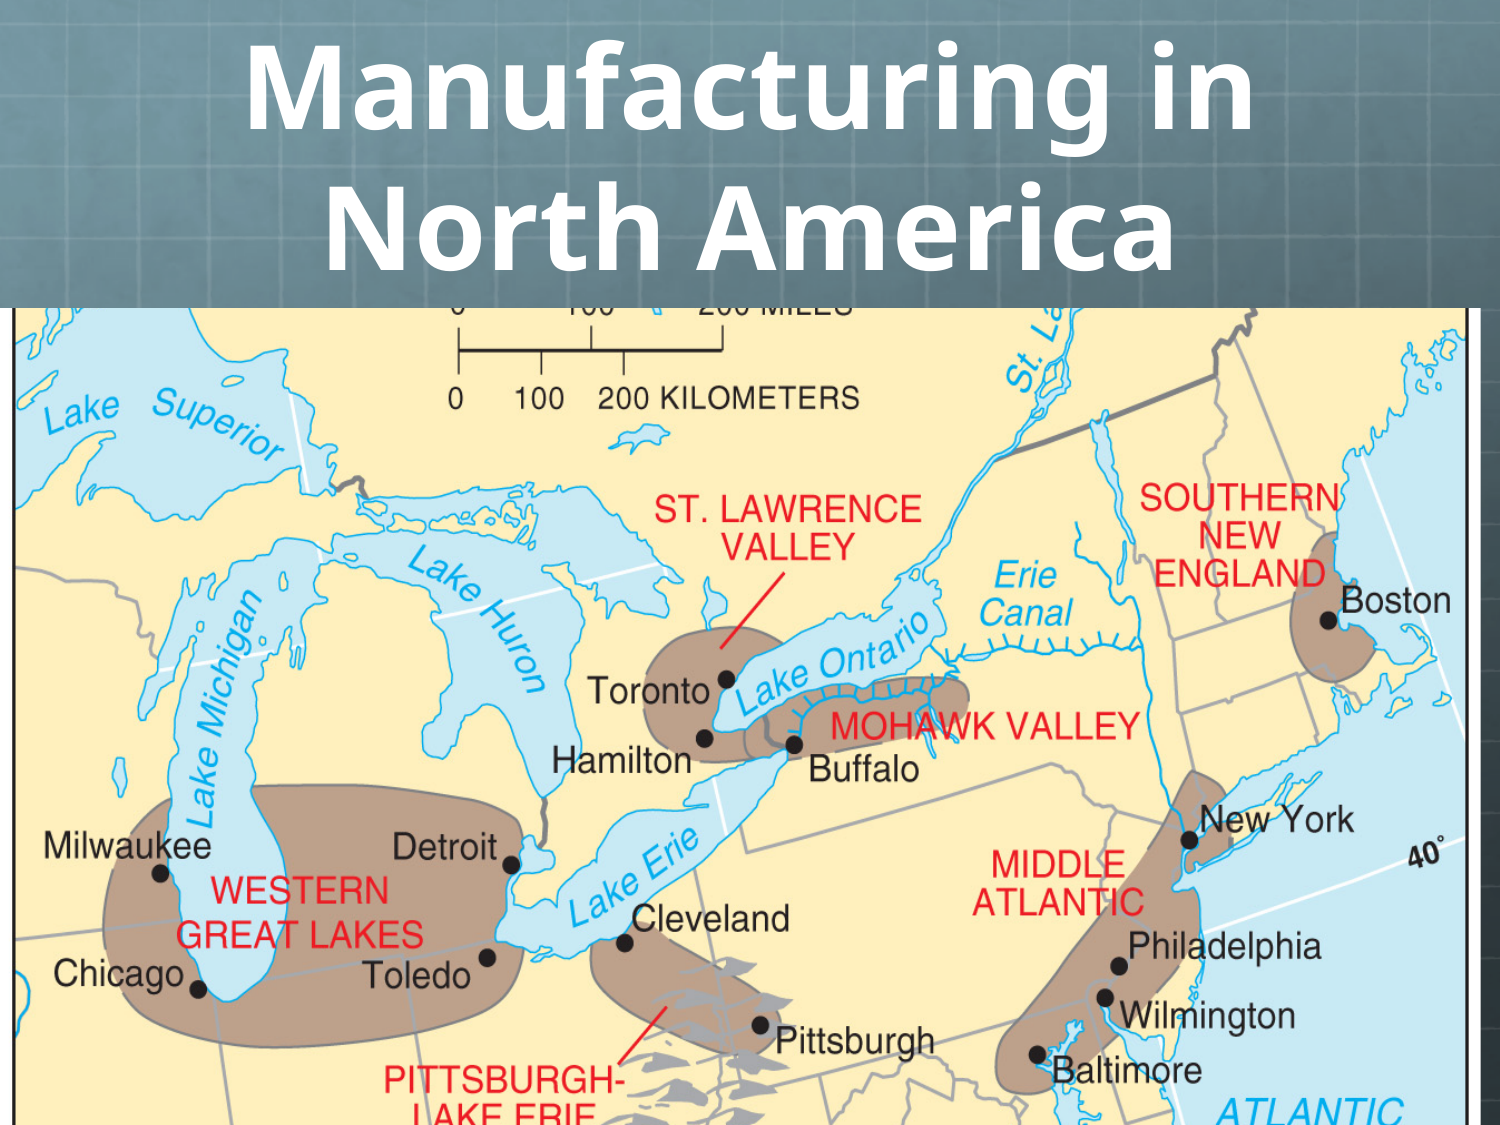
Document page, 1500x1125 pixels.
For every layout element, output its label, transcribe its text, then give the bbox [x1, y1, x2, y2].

title Manufacturing in North America [127, 17, 1372, 285]
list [0, 308, 1482, 1125]
picture [0, 0, 1500, 1125]
